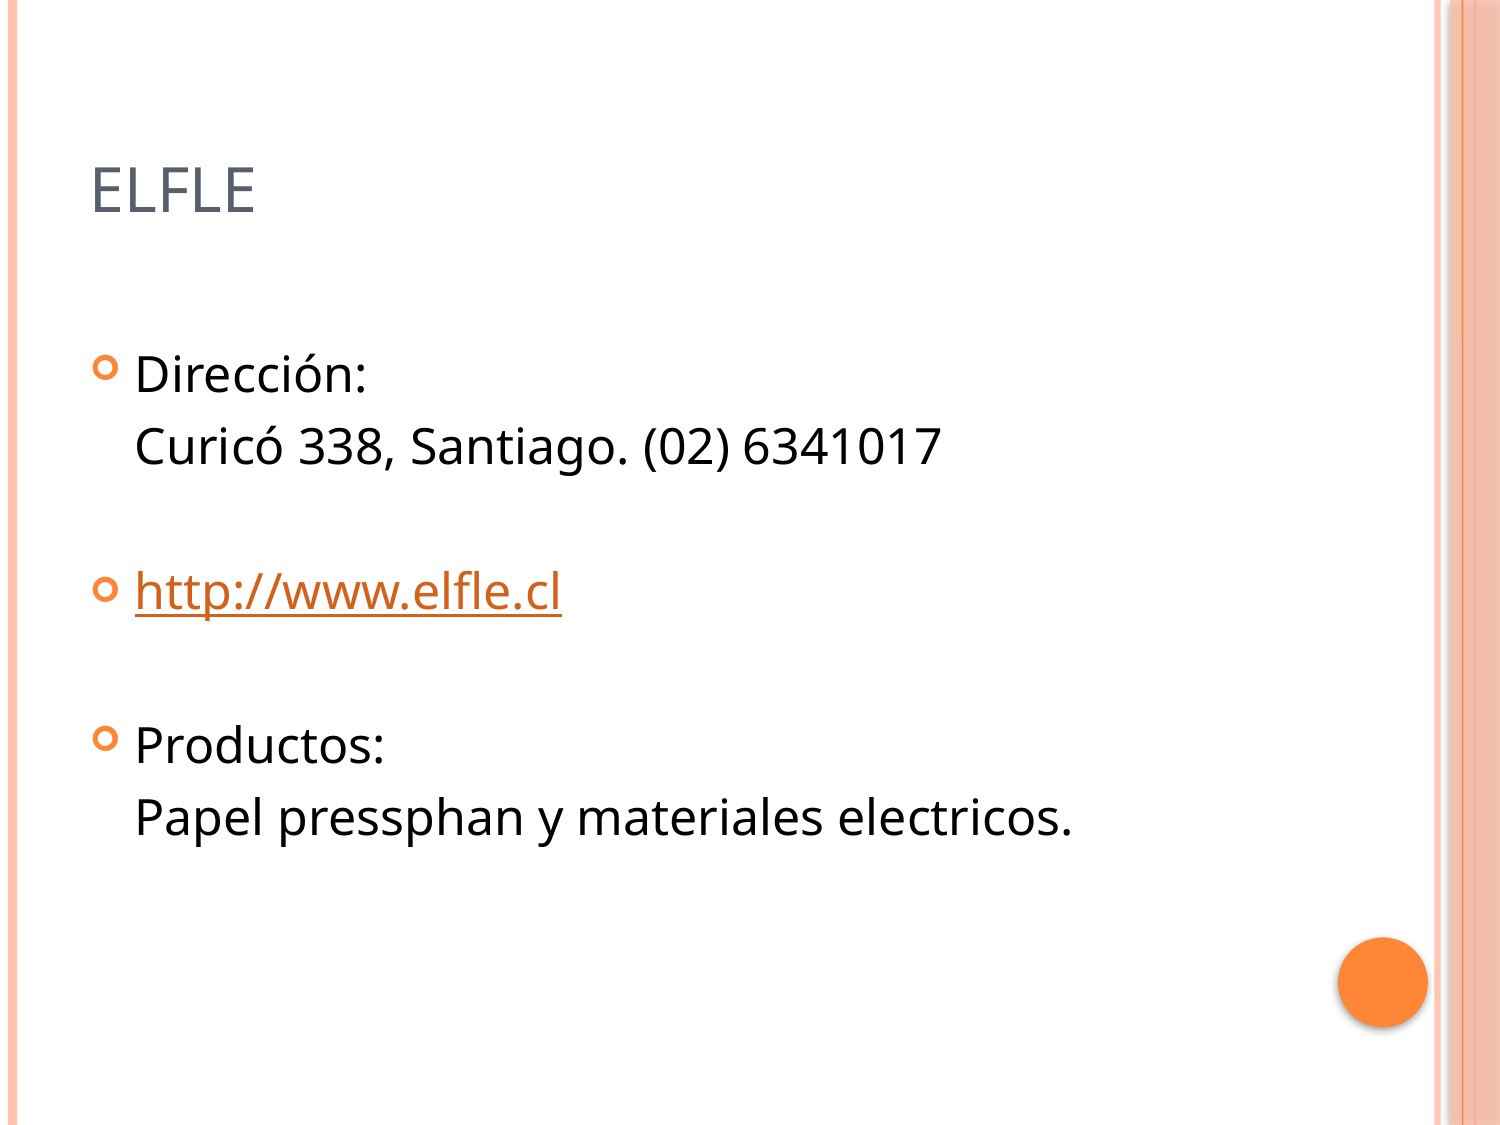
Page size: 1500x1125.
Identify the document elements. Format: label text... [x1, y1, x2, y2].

title Elfle [75, 45, 1300, 233]
list Dirección: Curicó 338, Santiago. (02) 6341017 http://www.elfle.cl Productos: Papel pressphan y materiales electricos. [75, 262, 1300, 1062]
